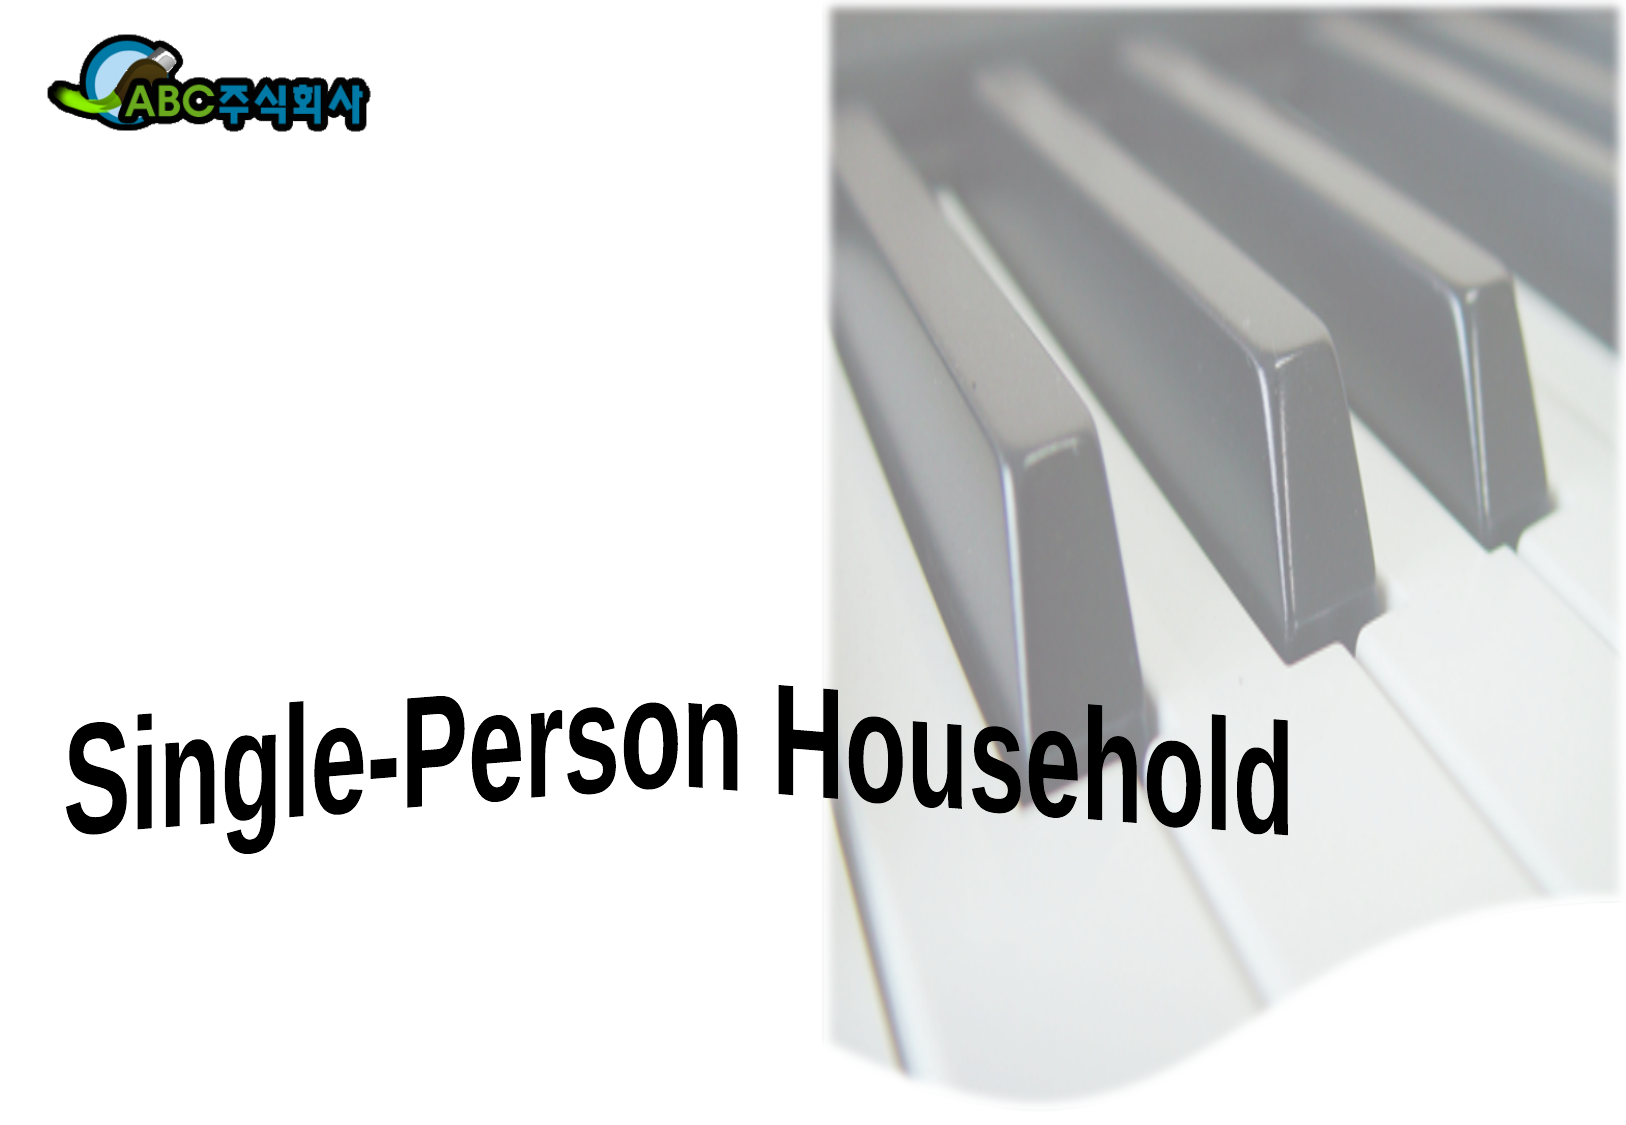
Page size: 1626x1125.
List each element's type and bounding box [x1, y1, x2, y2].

picture [33, 24, 380, 139]
text_box [838, 15, 1611, 1095]
